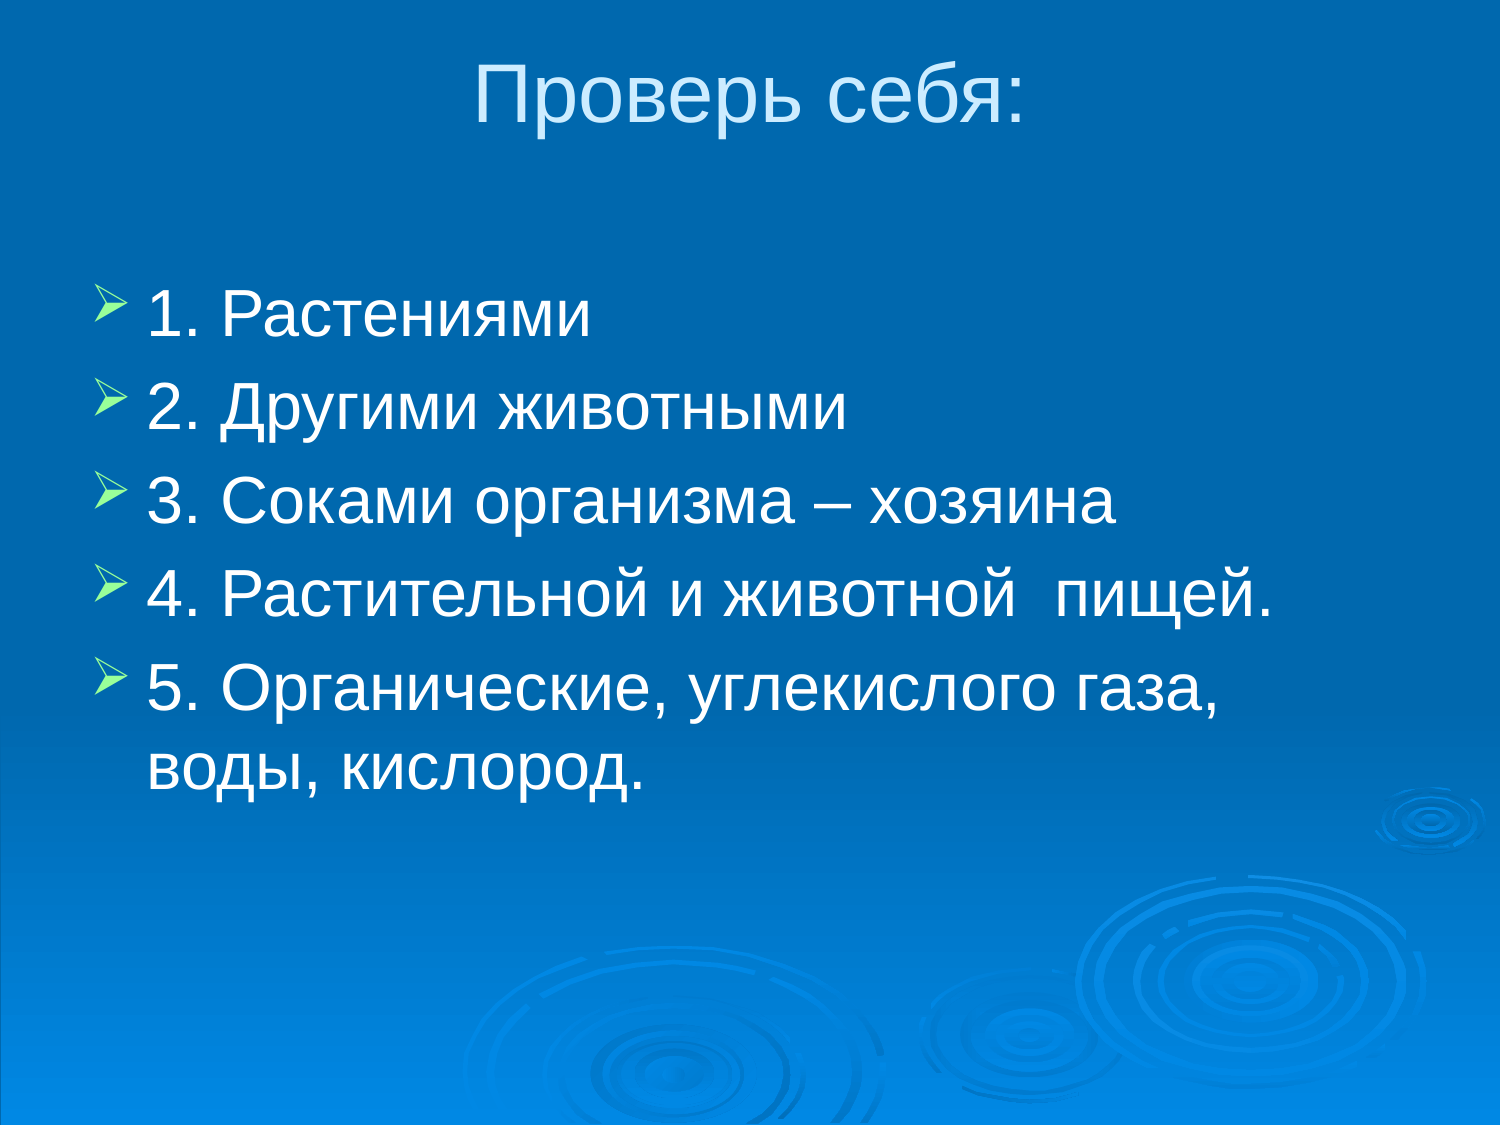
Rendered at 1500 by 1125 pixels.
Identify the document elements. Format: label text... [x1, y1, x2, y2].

list 1. Растениями 2. Другими животными 3. Соками организма – хозяина 4. Растительной и животной пищей. 5. Органические, углекислого газа, воды, кислород. [74, 262, 1426, 1006]
title Проверь себя: [74, 45, 1426, 233]
